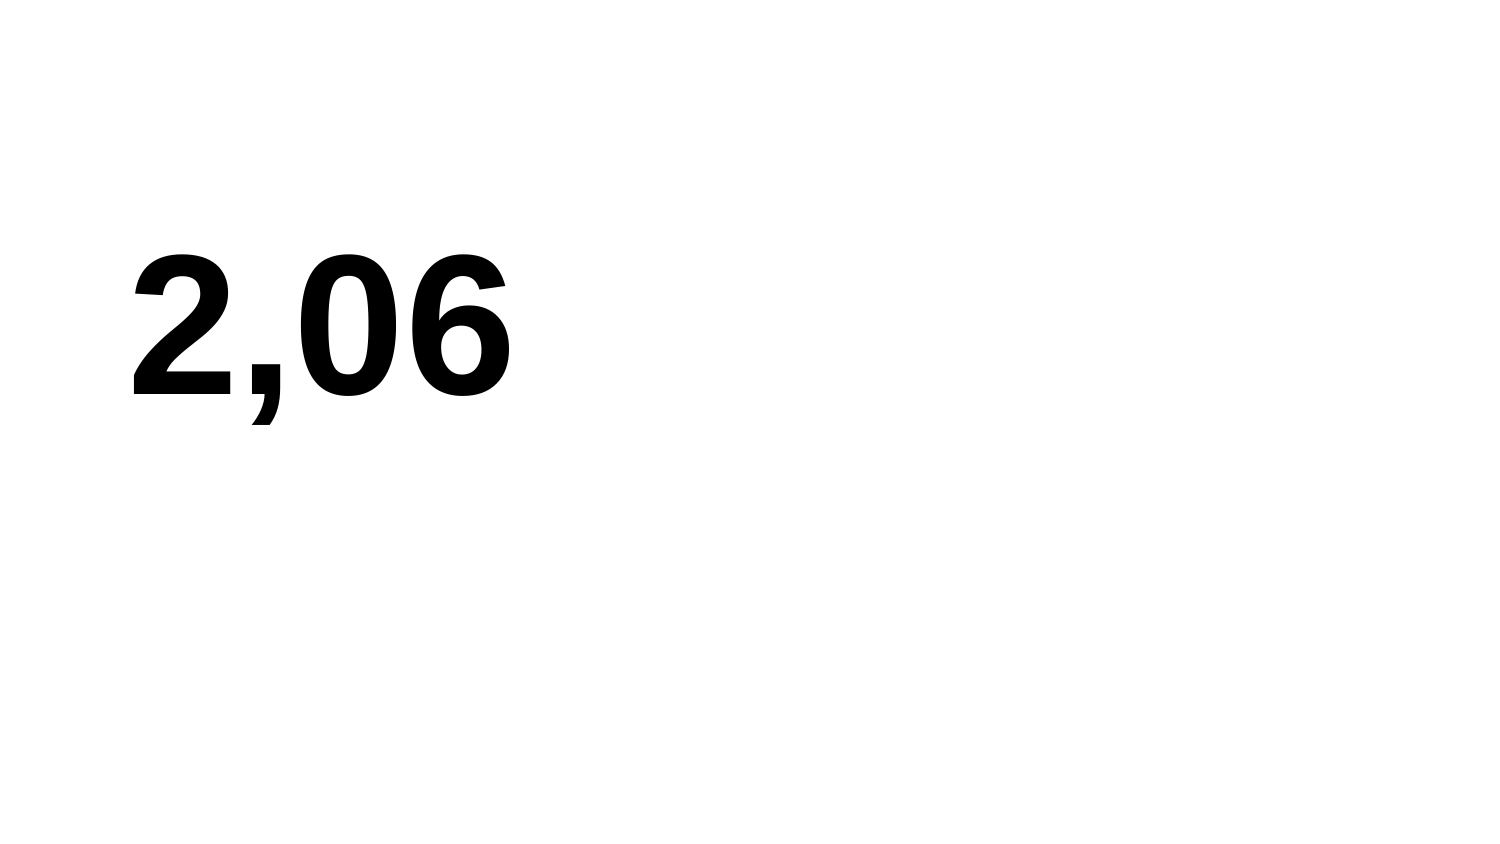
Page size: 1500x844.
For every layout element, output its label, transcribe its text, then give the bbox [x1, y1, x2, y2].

text_box 2,06 [112, 259, 1388, 450]
